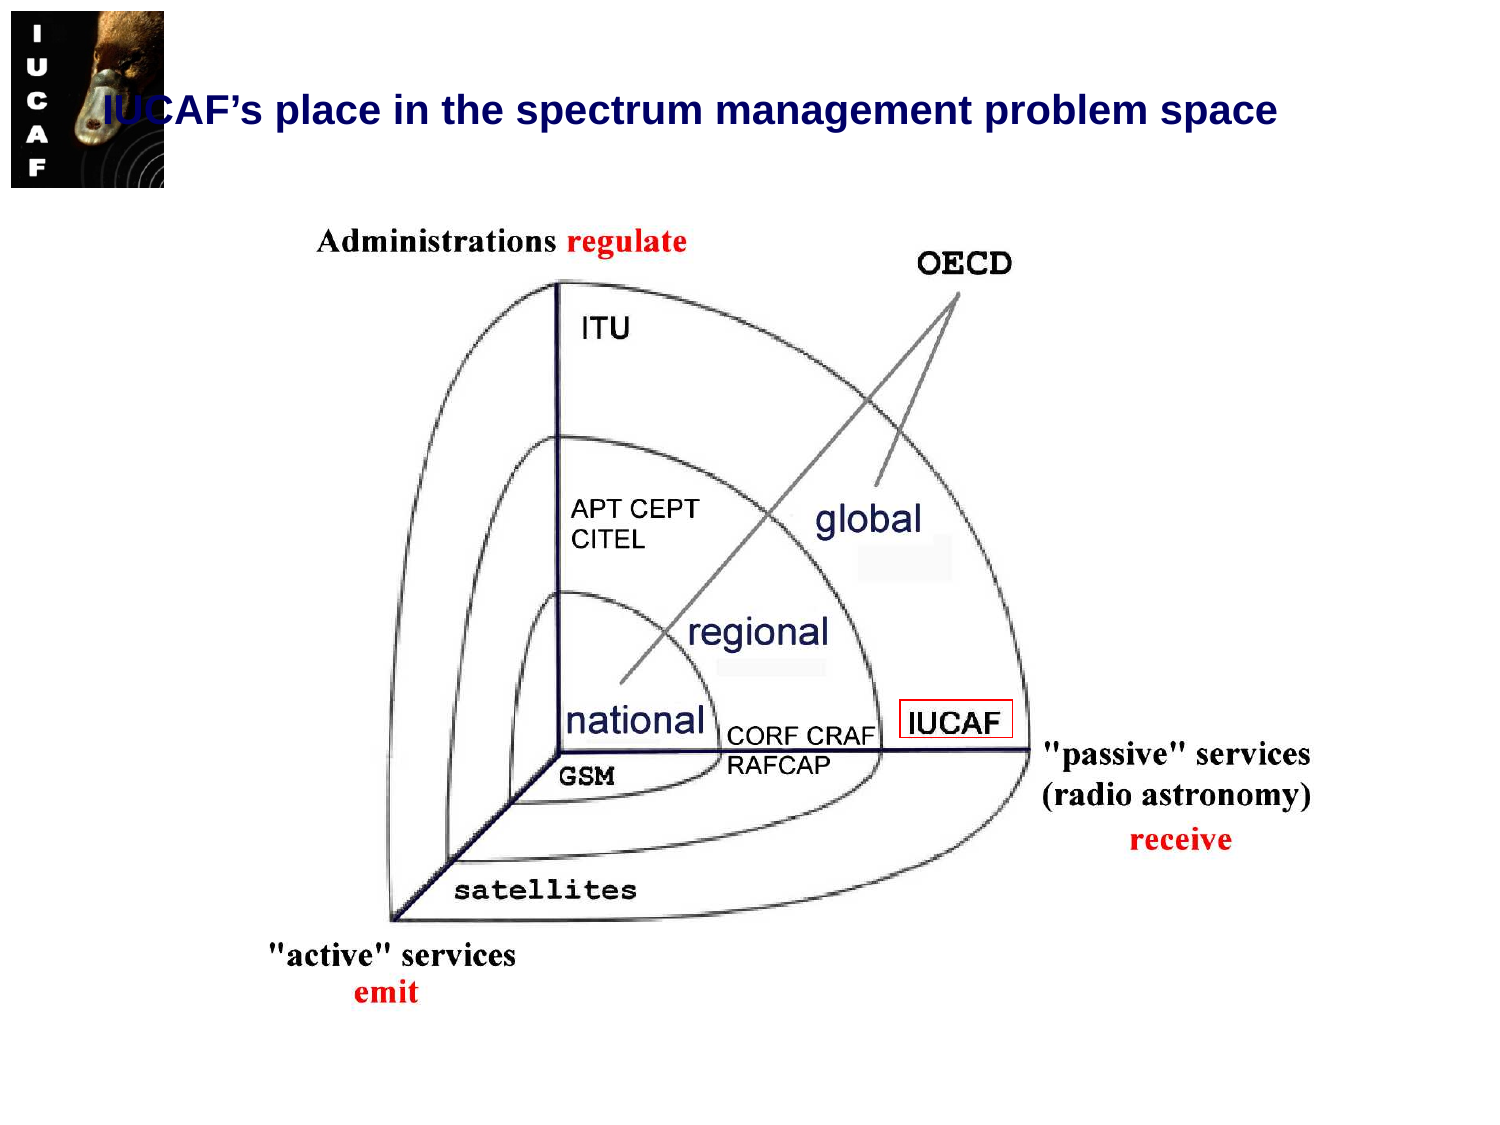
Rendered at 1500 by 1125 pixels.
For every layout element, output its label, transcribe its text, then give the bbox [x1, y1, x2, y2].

picture [11, 11, 164, 188]
text_box IUCAF’s place in the spectrum management problem space [87, 75, 1413, 140]
picture [237, 187, 1359, 1029]
